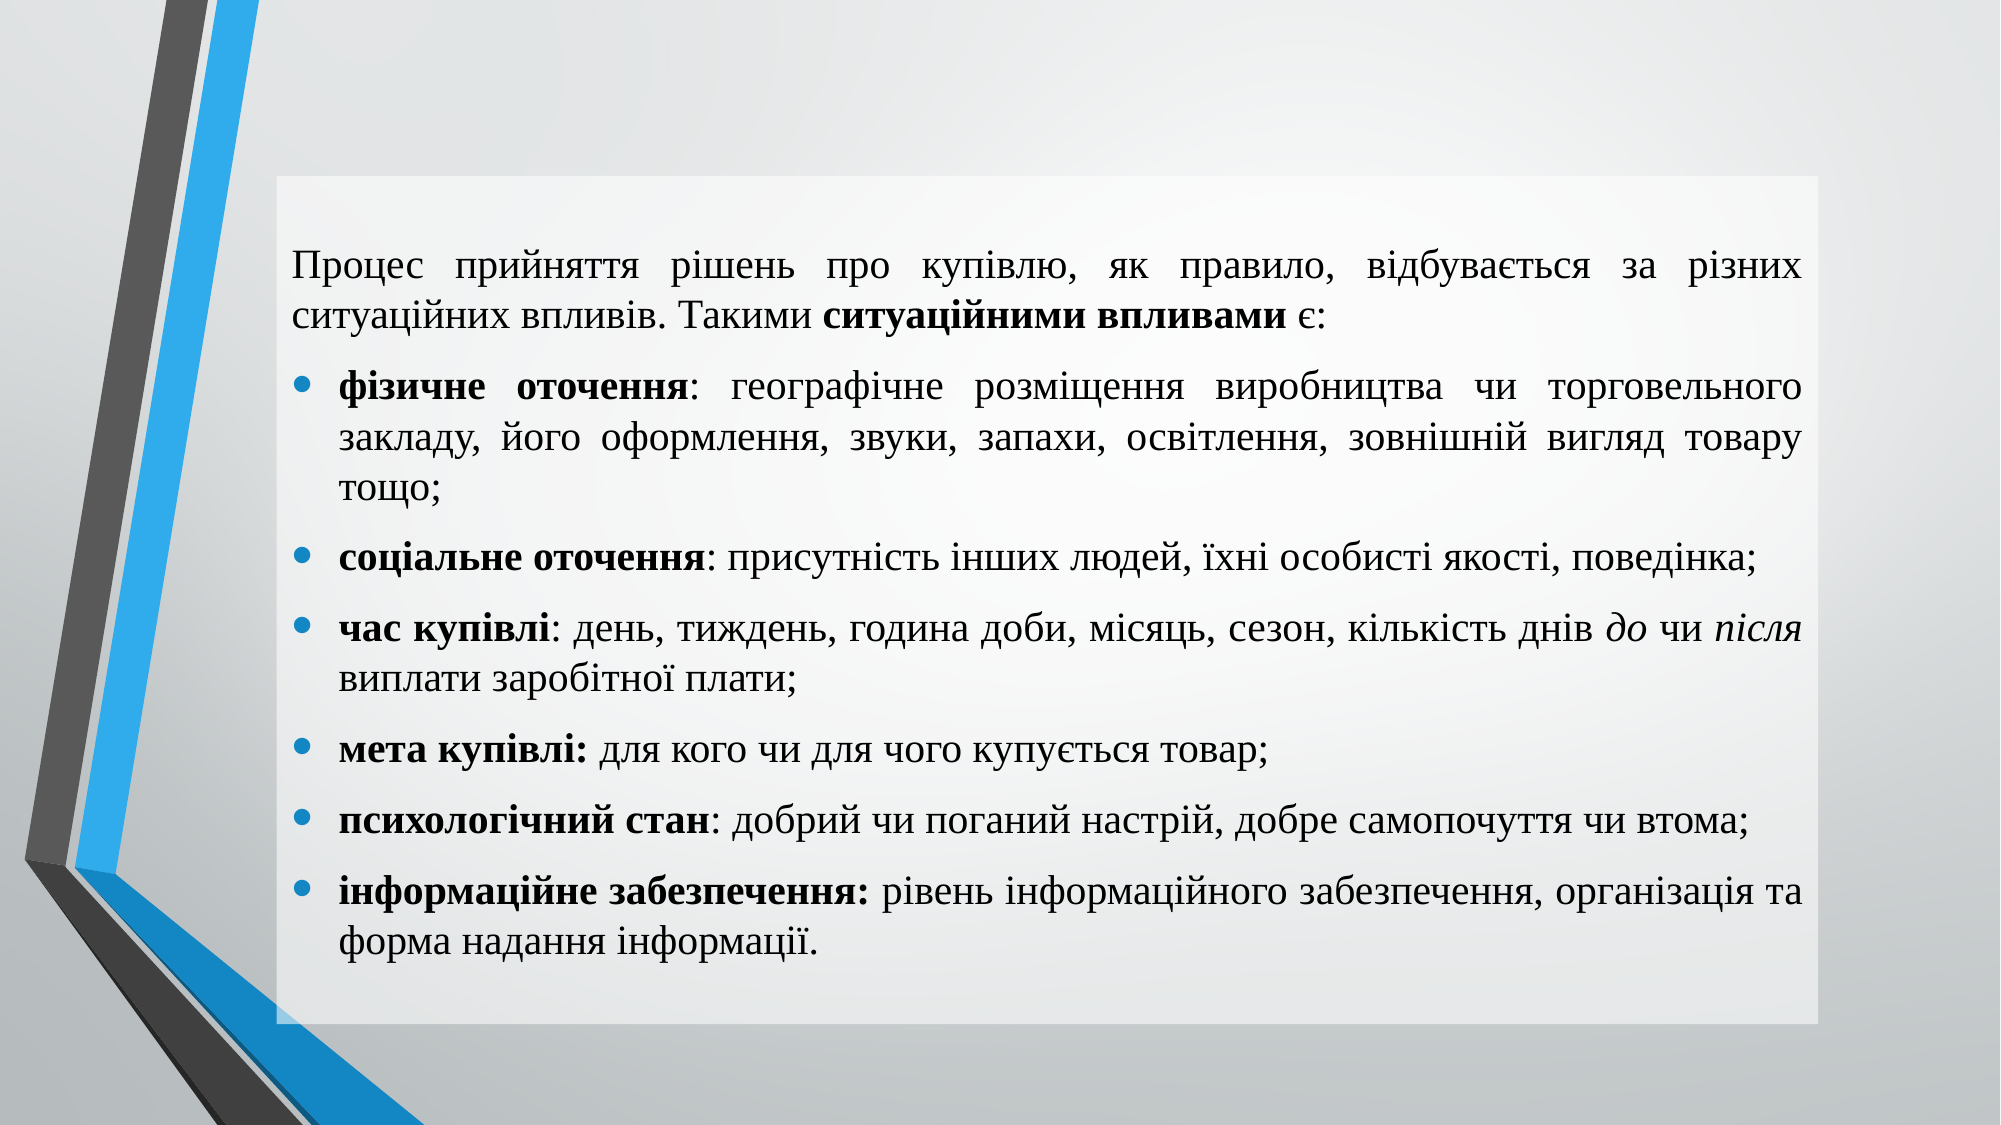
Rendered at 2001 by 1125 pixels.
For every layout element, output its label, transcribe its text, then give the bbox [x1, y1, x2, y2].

list Процес прийняття рішень про купівлю, як правило, відбувається за різних ситуаційних впливів. Такими ситуаційними впливами є: фізичне оточення: географічне розміщення виробництва чи торговельного закладу, його оформлення, звуки, запахи, освітлення, зовнішній вигляд товару тощо; соціальне оточення: присутність інших людей, їхні особисті якості, поведінка; час купівлі: день, тиждень, година доби, місяць, сезон, кількість днів до чи після виплати заробітної плати; мета купівлі: для кого чи для чого купується товар; психологічний стан: добрий чи поганий настрій, добре самопочуття чи втома; інформаційне забезпечення: рівень інформаційного забезпечення, організація та форма надання інформації. [276, 175, 1819, 1025]
